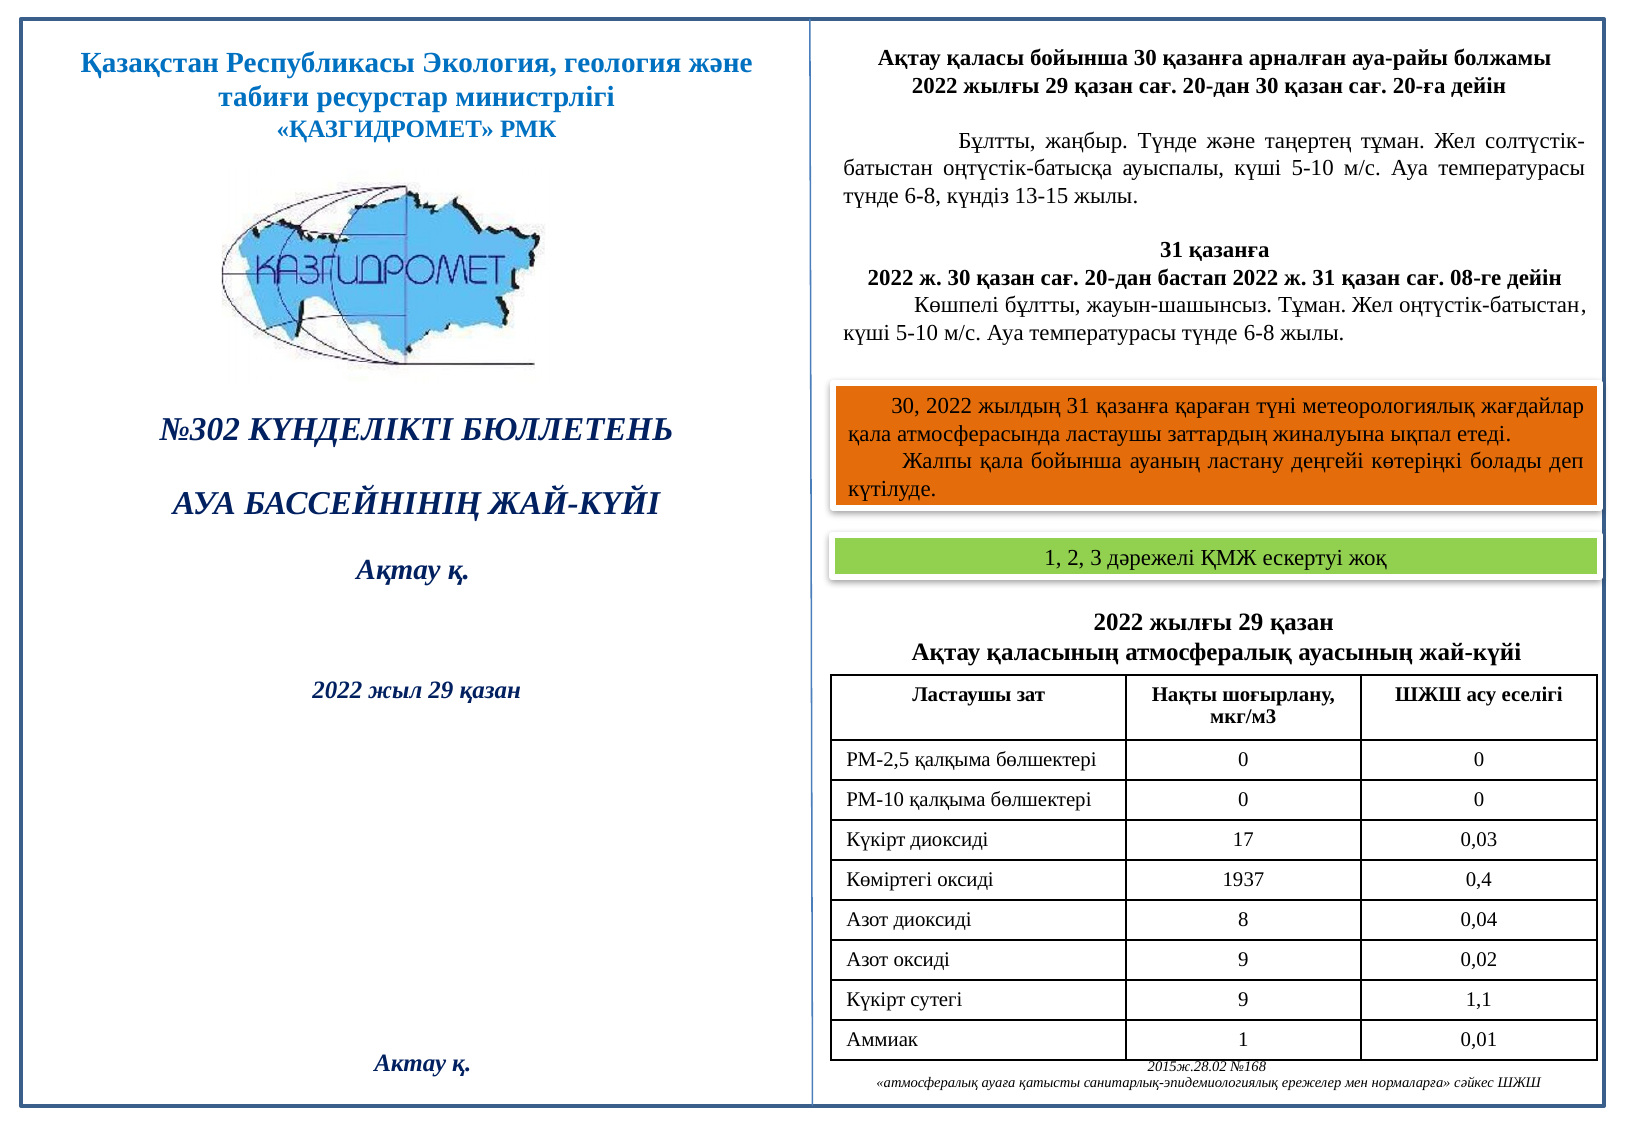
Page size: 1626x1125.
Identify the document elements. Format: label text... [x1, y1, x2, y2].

table_cell 0 [1362, 741, 1596, 779]
table_cell 8 [1127, 901, 1360, 939]
text_box 2022 жылғы 29 қазан Ақтау қаласының атмосфералық ауасының жай-күйі [818, 598, 1610, 674]
table_cell 17 [1127, 821, 1360, 859]
table_cell 0 [1127, 741, 1360, 779]
table_header Актау қ. [57, 1049, 789, 1106]
text_box 30, 2022 жылдың 31 қазанға қараған түні метеорологиялық жағдайлар қала атмосферасында ластаушы заттардың жиналуына ықпал етеді. Жалпы қала бойынша ауаның ластану деңгейі көтеріңкі болады деп күтілуде. [830, 380, 1603, 511]
table_cell [816, 1102, 1601, 1123]
table_header 2015ж.28.02 №168 «атмосфералық ауаға қатысты санитарлық-эпидемиологиялық ережелер мен нормаларға» сәйкес ШЖШ [817, 1059, 1601, 1102]
table_cell 0,04 [1362, 901, 1596, 939]
table_header №302 КҮНДЕЛІКТІ БЮЛЛЕТЕНЬ АУА БАССЕЙНІНІҢ ЖАЙ-КҮЙІ Ақтау қ. 2022 жыл 29 қазан [50, 410, 783, 727]
table_cell РМ-10 қалқыма бөлшектері [832, 781, 1125, 819]
table_cell 0,01 [1362, 1021, 1596, 1059]
table_cell 1 [1127, 1021, 1360, 1059]
table_cell РМ-2,5 қалқыма бөлшектері [832, 741, 1125, 779]
table_cell 1937 [1127, 861, 1360, 899]
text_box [809, 18, 813, 1106]
table_header ШЖШ асу еселігі [1362, 676, 1596, 739]
table_cell Күкірт диоксиді [832, 821, 1125, 859]
table_header Ластаушы зат [832, 676, 1125, 739]
table_header Нақты шоғырлану, мкг/м3 [1127, 676, 1360, 739]
table_cell 0 [1362, 781, 1596, 819]
table_cell 0,4 [1362, 861, 1596, 899]
picture [221, 167, 555, 384]
table_cell 0,03 [1362, 821, 1596, 859]
table_cell Азот диоксиді [832, 901, 1125, 939]
text_box 1, 2, 3 дәрежелі ҚМЖ ескертуі жоқ [829, 532, 1603, 580]
table_cell Көміртегі оксиді [832, 861, 1125, 899]
table_cell Күкірт сутегі [832, 981, 1125, 1019]
text_box Ақтау қаласы бойынша 30 қазанға арналған ауа-райы болжамы 2022 жылғы 29 қазан сағ. 20-дан 30 қазан сағ. 20-ға дейін Бұлтты, жаңбыр. Түнде және таңертең тұман. Жел солтүстік-батыстан оңтүстік-батысқа ауыспалы, күші 5-10 м/с. Ауа температурасы түнде 6-8, күндіз 13-15 жылы. 31 қазанға 2022 ж. 30 қазан сағ. 20-дан бастап 2022 ж. 31 қазан сағ. 08-ге дейін Көшпелі бұлтты, жауын-шашынсыз. Тұман. Жел оңтүстік-батыстан, күші 5-10 м/с. Ауа температурасы түнде 6-8 жылы. [828, 35, 1602, 353]
table_cell 9 [1127, 941, 1360, 979]
table_cell 9 [1127, 981, 1360, 1019]
table_cell Аммиак [832, 1021, 1125, 1059]
text_box [19, 17, 1606, 1108]
text_box Қазақстан Республикасы Экология, геология және табиғи ресурстар министрлігі «ҚАЗГИДРОМЕТ» РМК [21, 35, 804, 150]
table_cell 0 [1127, 781, 1360, 819]
table_cell 0,02 [1362, 941, 1596, 979]
table_cell 1,1 [1362, 981, 1596, 1019]
table_cell Азот оксиді [832, 941, 1125, 979]
